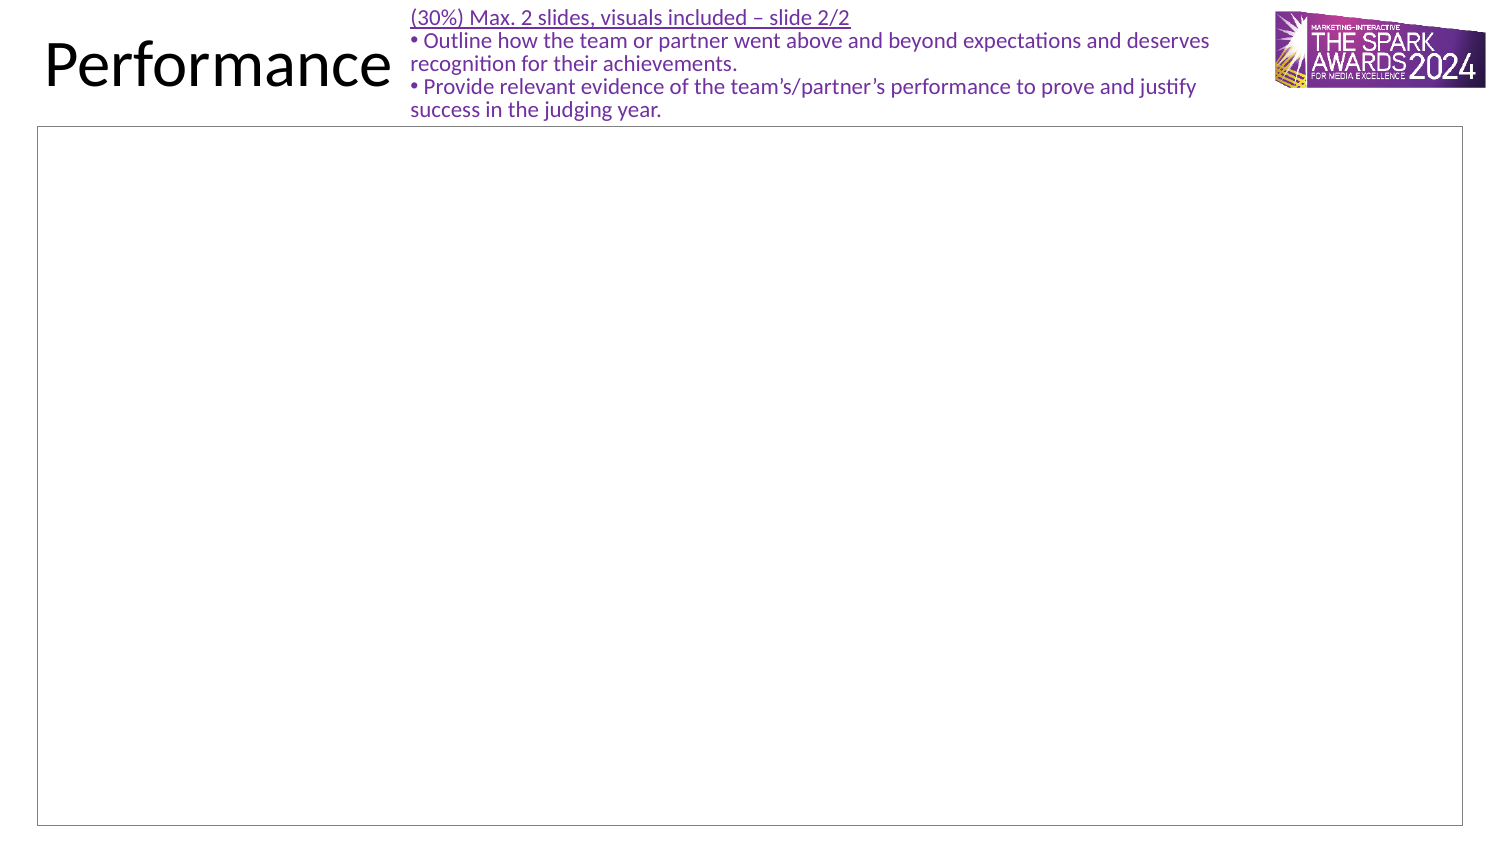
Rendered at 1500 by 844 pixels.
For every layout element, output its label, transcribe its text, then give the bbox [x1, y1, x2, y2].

text_box (30%) Max. 2 slides, visuals included – slide 2/2 Outline how the team or partner went above and beyond expectations and deserves recognition for their achievements. Provide relevant evidence of the team’s/partner’s performance to prove and justify success in the judging year. [395, 0, 1270, 130]
picture [1270, 2, 1499, 97]
text_box Performance [29, 15, 395, 103]
table_header [38, 127, 1462, 825]
